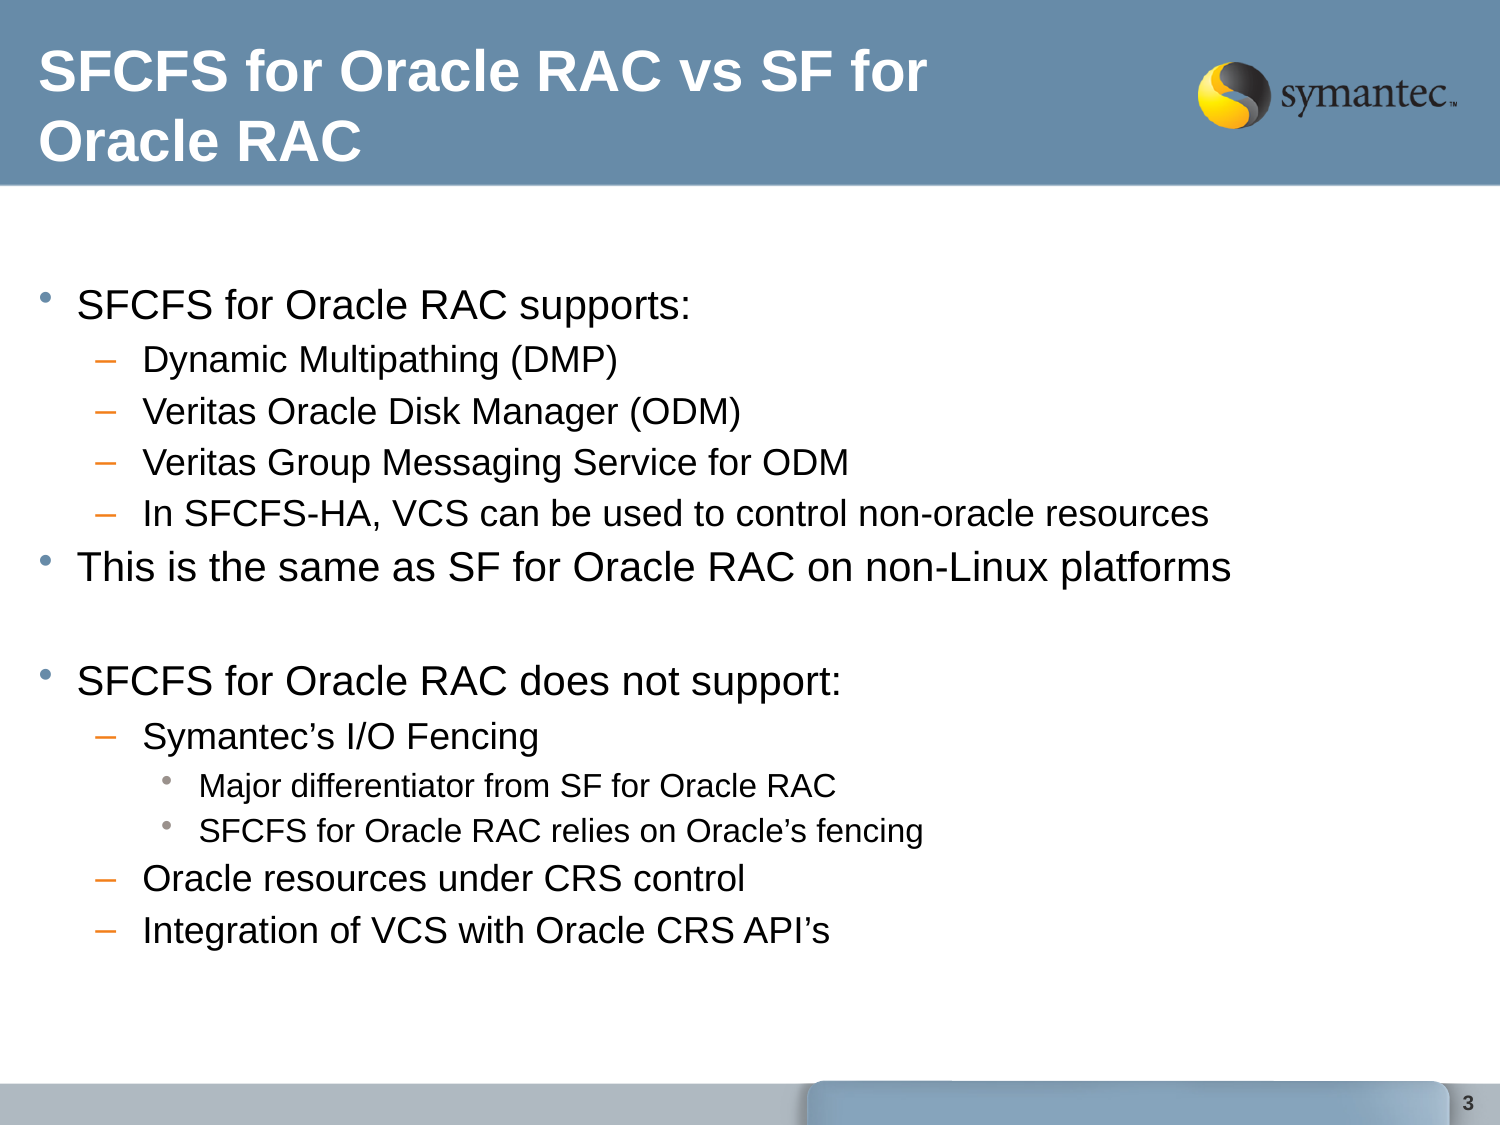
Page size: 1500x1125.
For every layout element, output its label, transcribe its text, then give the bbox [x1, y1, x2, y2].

slide_number 3 [1456, 1089, 1481, 1116]
list SFCFS for Oracle RAC supports: Dynamic Multipathing (DMP) Veritas Oracle Disk Manager (ODM) Veritas Group Messaging Service for ODM In SFCFS-HA, VCS can be used to control non-oracle resources This is the same as SF for Oracle RAC on non-Linux platforms SFCFS for Oracle RAC does not support: Symantec’s I/O Fencing Major differentiator from SF for Oracle RAC SFCFS for Oracle RAC relies on Oracle’s fencing Oracle resources under CRS control Integration of VCS with Oracle CRS API’s [23, 213, 1436, 1034]
picture [1159, 0, 1500, 132]
picture [757, 1080, 1500, 1125]
title SFCFS for Oracle RAC vs SF for Oracle RAC [23, 24, 1123, 182]
